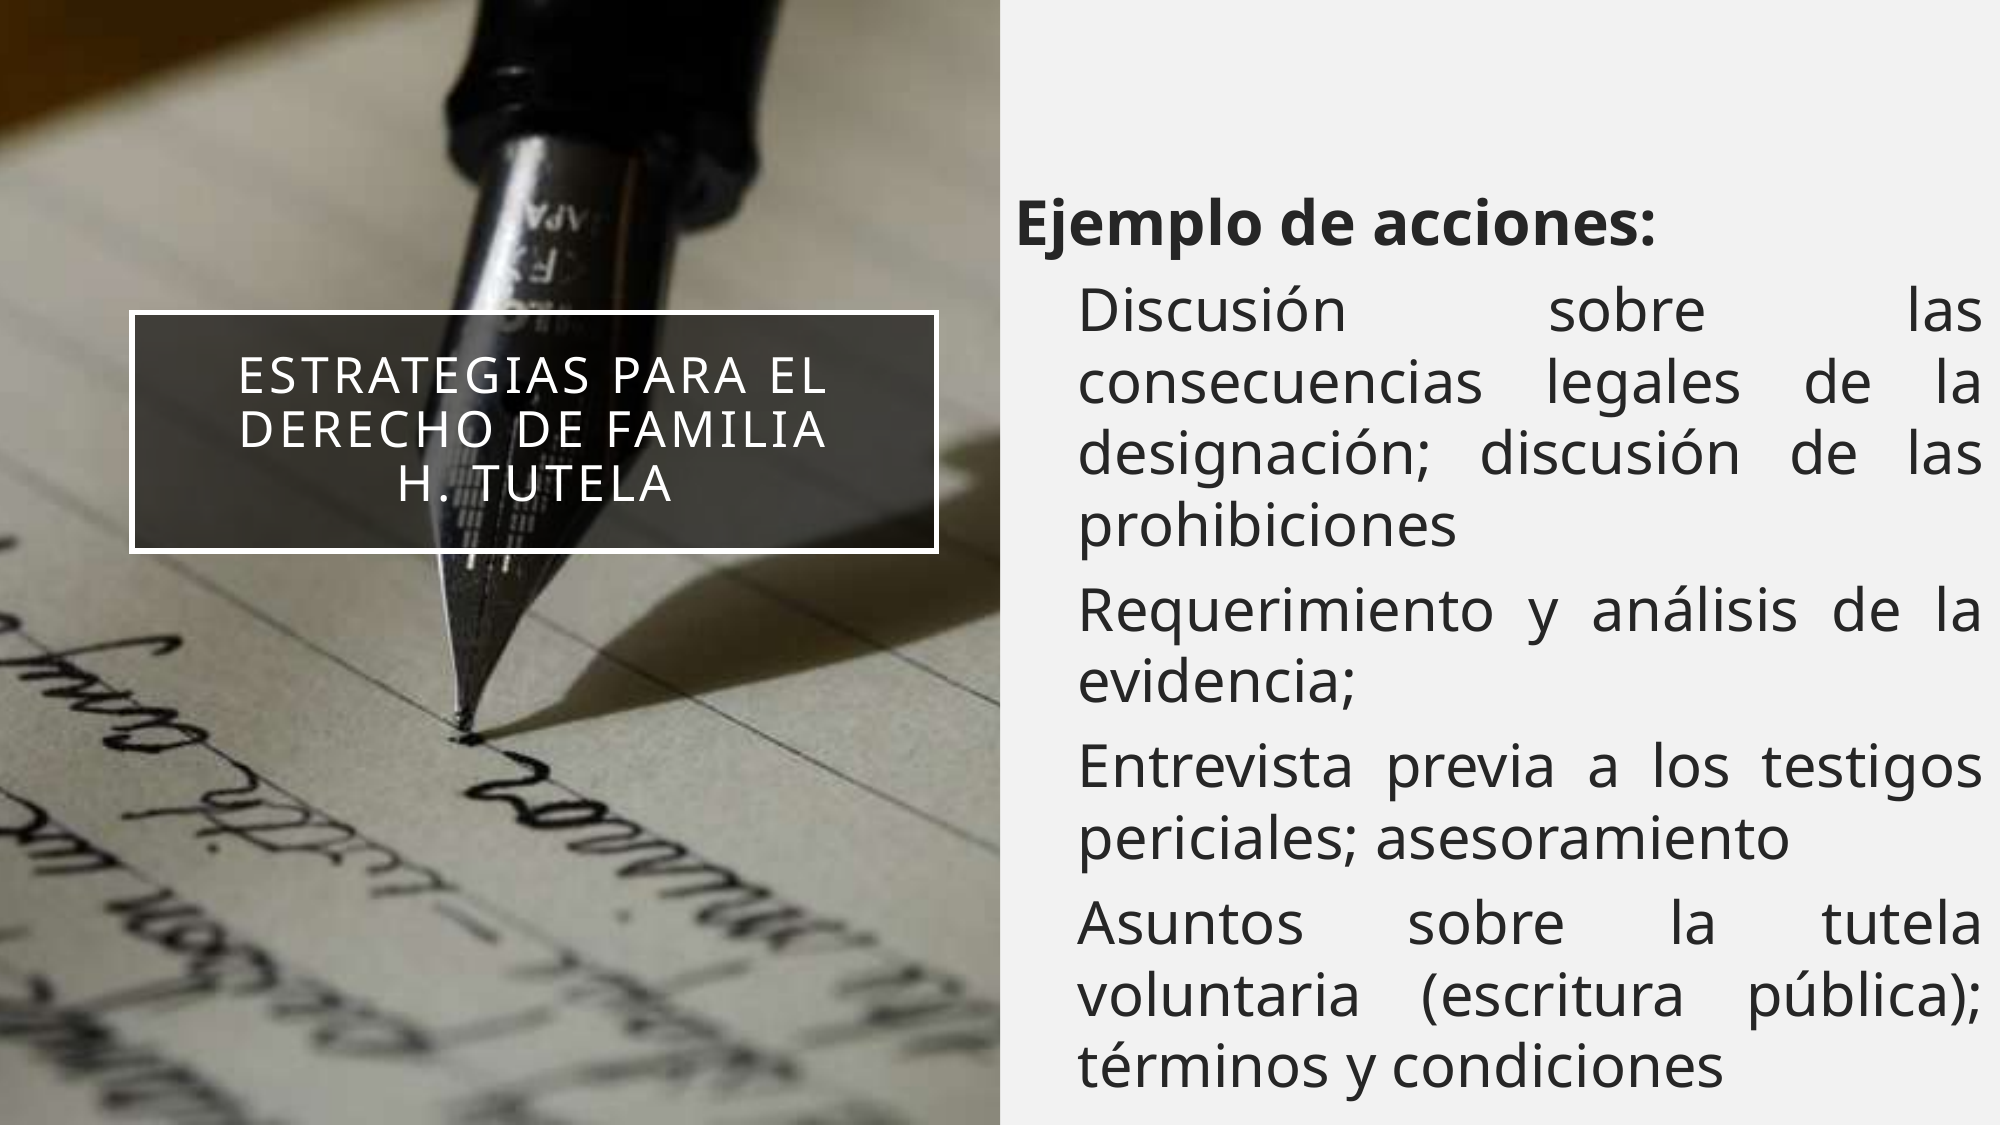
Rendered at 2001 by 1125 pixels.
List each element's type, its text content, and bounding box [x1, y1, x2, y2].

list Ejemplo de acciones: Discusión sobre las consecuencias legales de la designación; discusión de las prohibiciones Requerimiento y análisis de la evidencia; Entrevista previa a los testigos periciales; asesoramiento Asuntos sobre la tutela voluntaria (escritura pública); términos y condiciones [1001, 0, 2000, 1125]
picture [0, 0, 1001, 1125]
